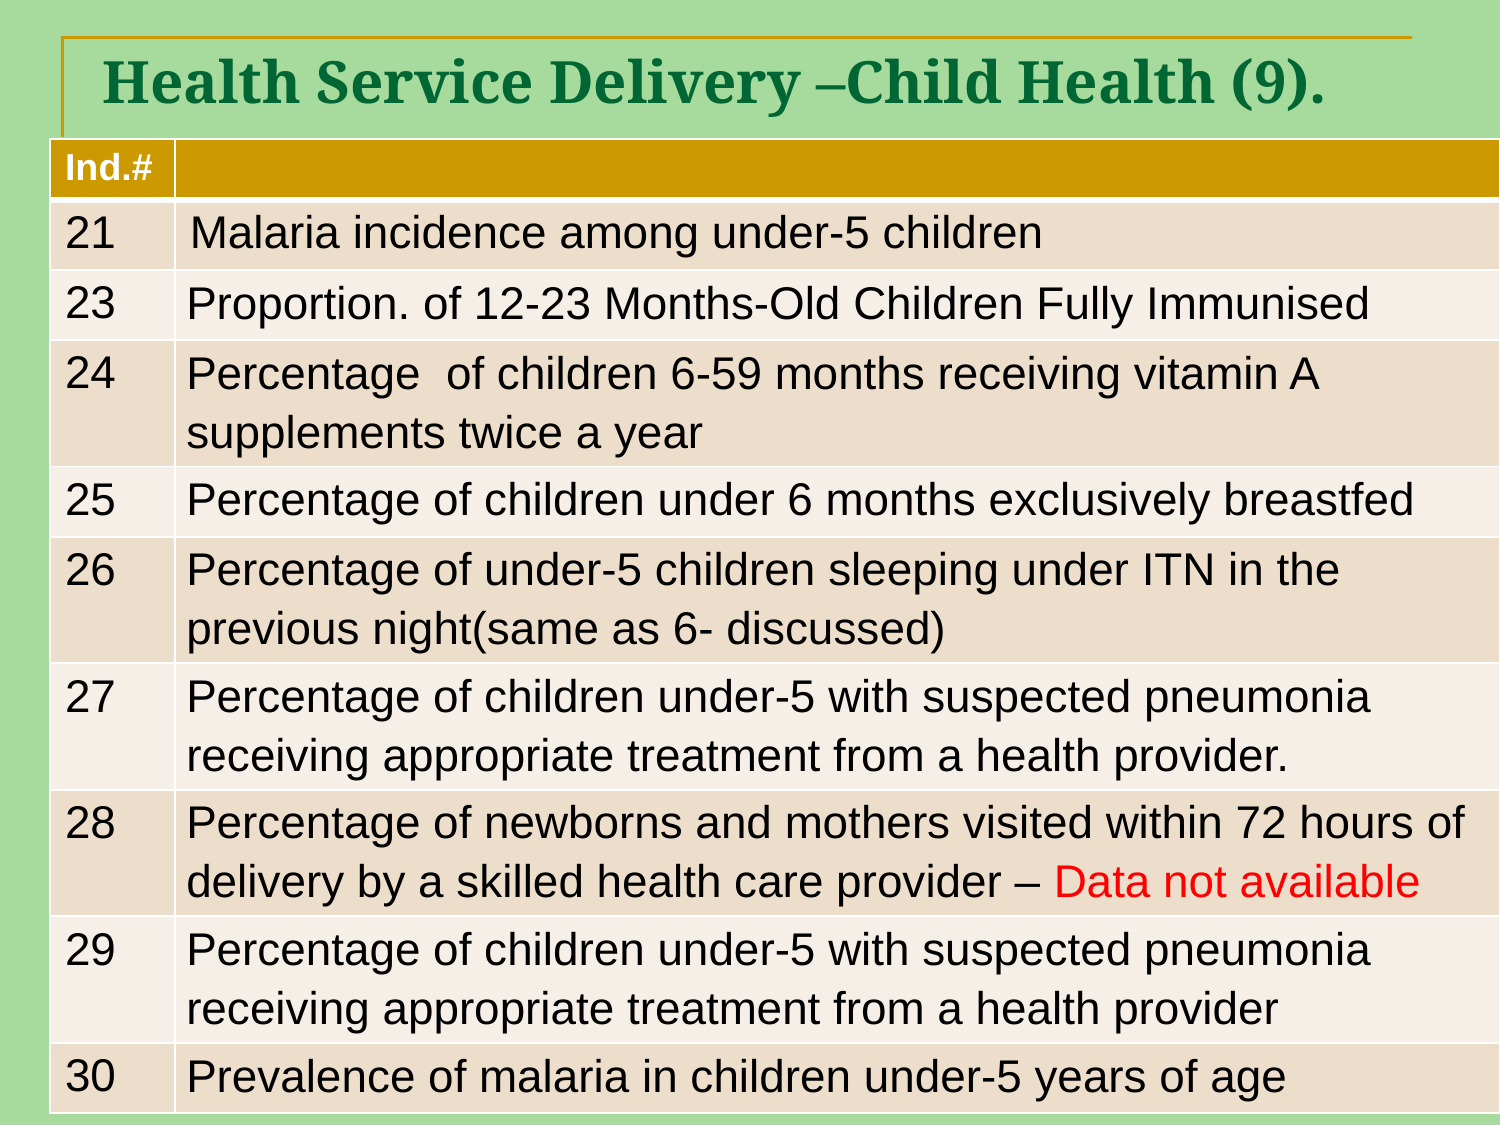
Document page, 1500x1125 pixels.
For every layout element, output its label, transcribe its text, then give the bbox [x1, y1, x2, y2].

table_cell Prevalence of malaria in children under-5 years of age [176, 1044, 1499, 1112]
table_cell Proportion. of 12-23 Months-Old Children Fully Immunised [176, 271, 1499, 339]
table_cell Percentage of children under-5 with suspected pneumonia receiving appropriate treatment from a health provider. [176, 664, 1499, 789]
table_header Ind.# [51, 140, 174, 197]
table_cell 23 [51, 271, 174, 339]
table_cell Percentage of under-5 children sleeping under ITN in the previous night(same as 6- discussed) [176, 538, 1499, 662]
table_cell 29 [51, 917, 174, 1042]
table_cell 24 [51, 341, 174, 466]
table_cell 21 [51, 203, 174, 269]
table_header [176, 140, 1499, 197]
table_cell 28 [51, 791, 174, 915]
table_cell Percentage of children 6-59 months receiving vitamin A supplements twice a year [176, 341, 1499, 466]
table_cell 27 [51, 664, 174, 789]
table_cell 26 [51, 538, 174, 662]
title Health Service Delivery –Child Health (9). [87, 37, 1425, 137]
table_cell 25 [51, 467, 174, 536]
table_cell Percentage of newborns and mothers visited within 72 hours of delivery by a skilled health care provider – Data not available [176, 791, 1499, 915]
table_cell Malaria incidence among under-5 children [176, 203, 1499, 269]
table_cell Percentage of children under 6 months exclusively breastfed [176, 467, 1499, 536]
table_cell 30 [51, 1044, 174, 1112]
table_cell Percentage of children under-5 with suspected pneumonia receiving appropriate treatment from a health provider [176, 917, 1499, 1042]
